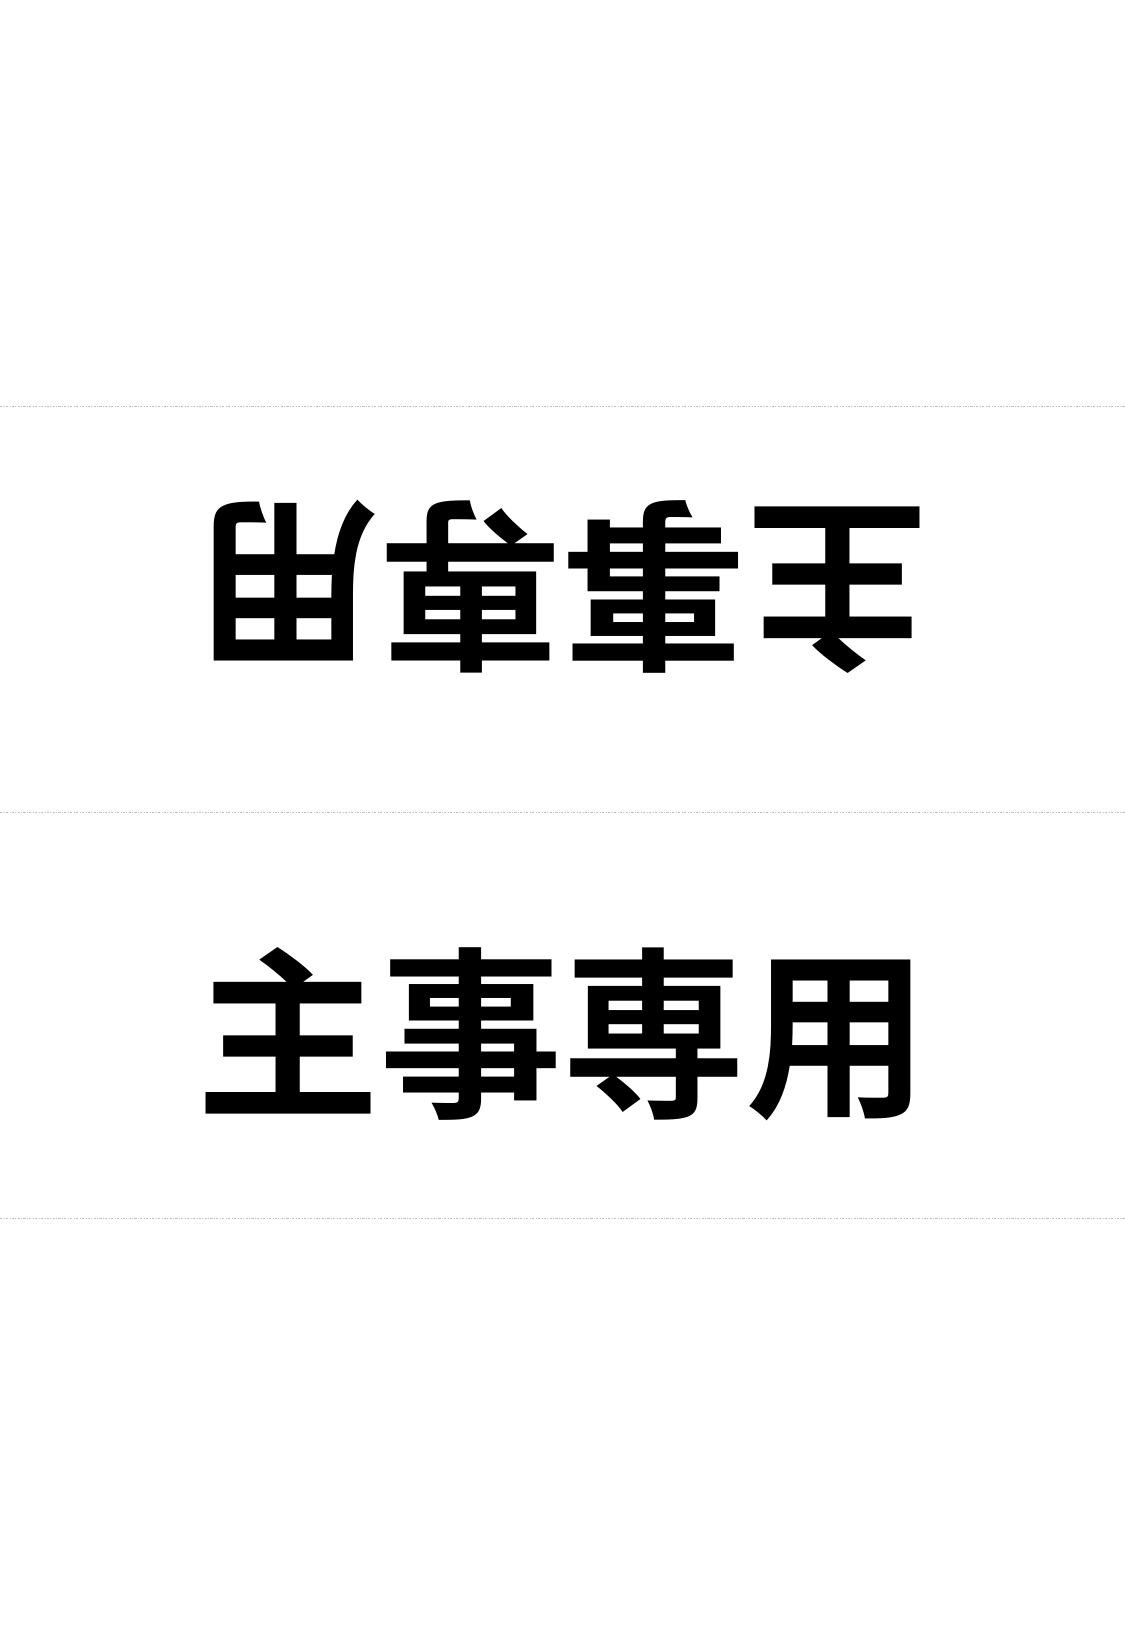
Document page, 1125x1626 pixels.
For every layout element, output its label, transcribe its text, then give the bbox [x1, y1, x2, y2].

text_box 主事専用 [181, 473, 944, 709]
text_box 主事専用 [181, 913, 944, 1148]
